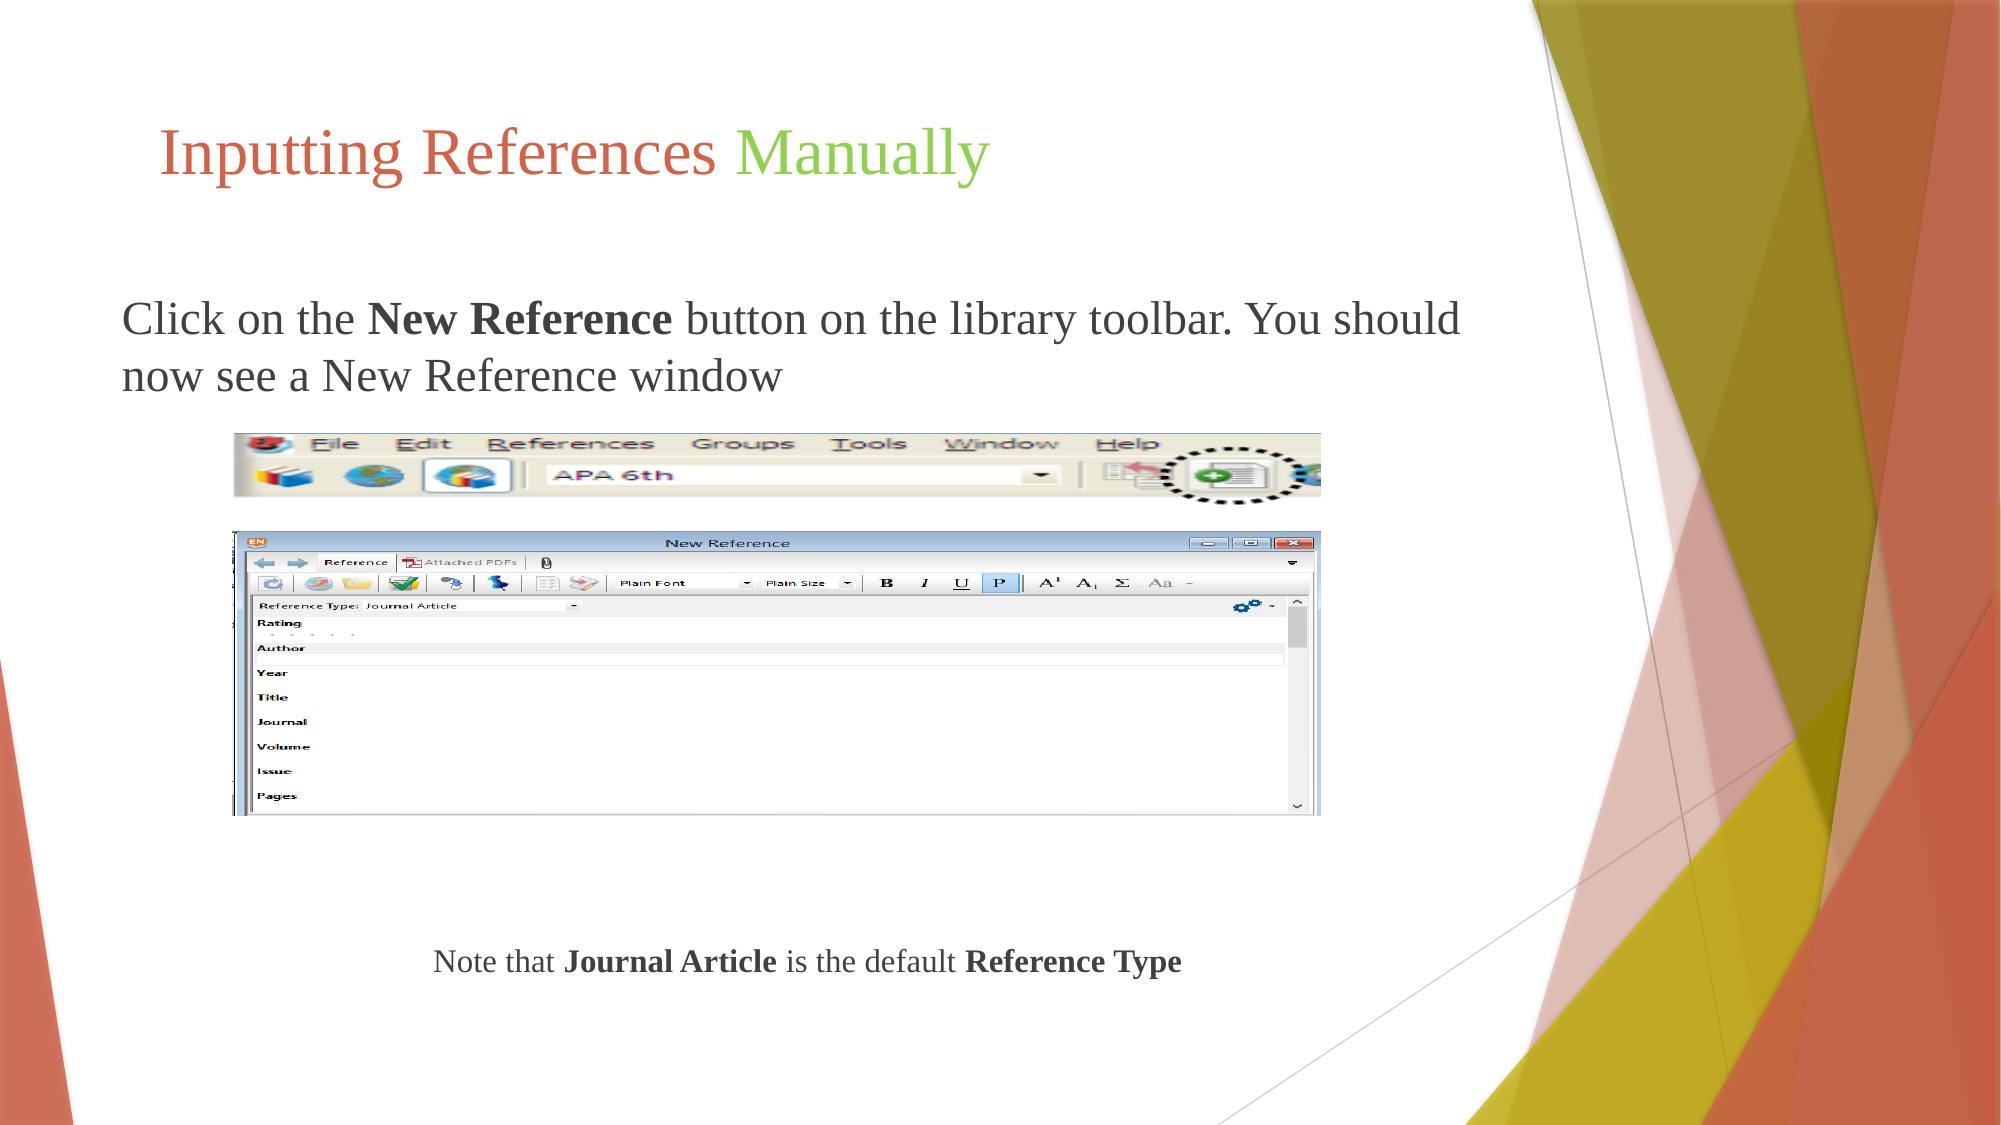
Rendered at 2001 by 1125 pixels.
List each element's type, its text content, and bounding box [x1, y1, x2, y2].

list Click on the New Reference button on the library toolbar. You should now see a New Reference window Note that Journal Article is the default Reference Type [106, 278, 1518, 1110]
picture [231, 432, 1321, 816]
title Inputting References Manually [111, 99, 1522, 317]
